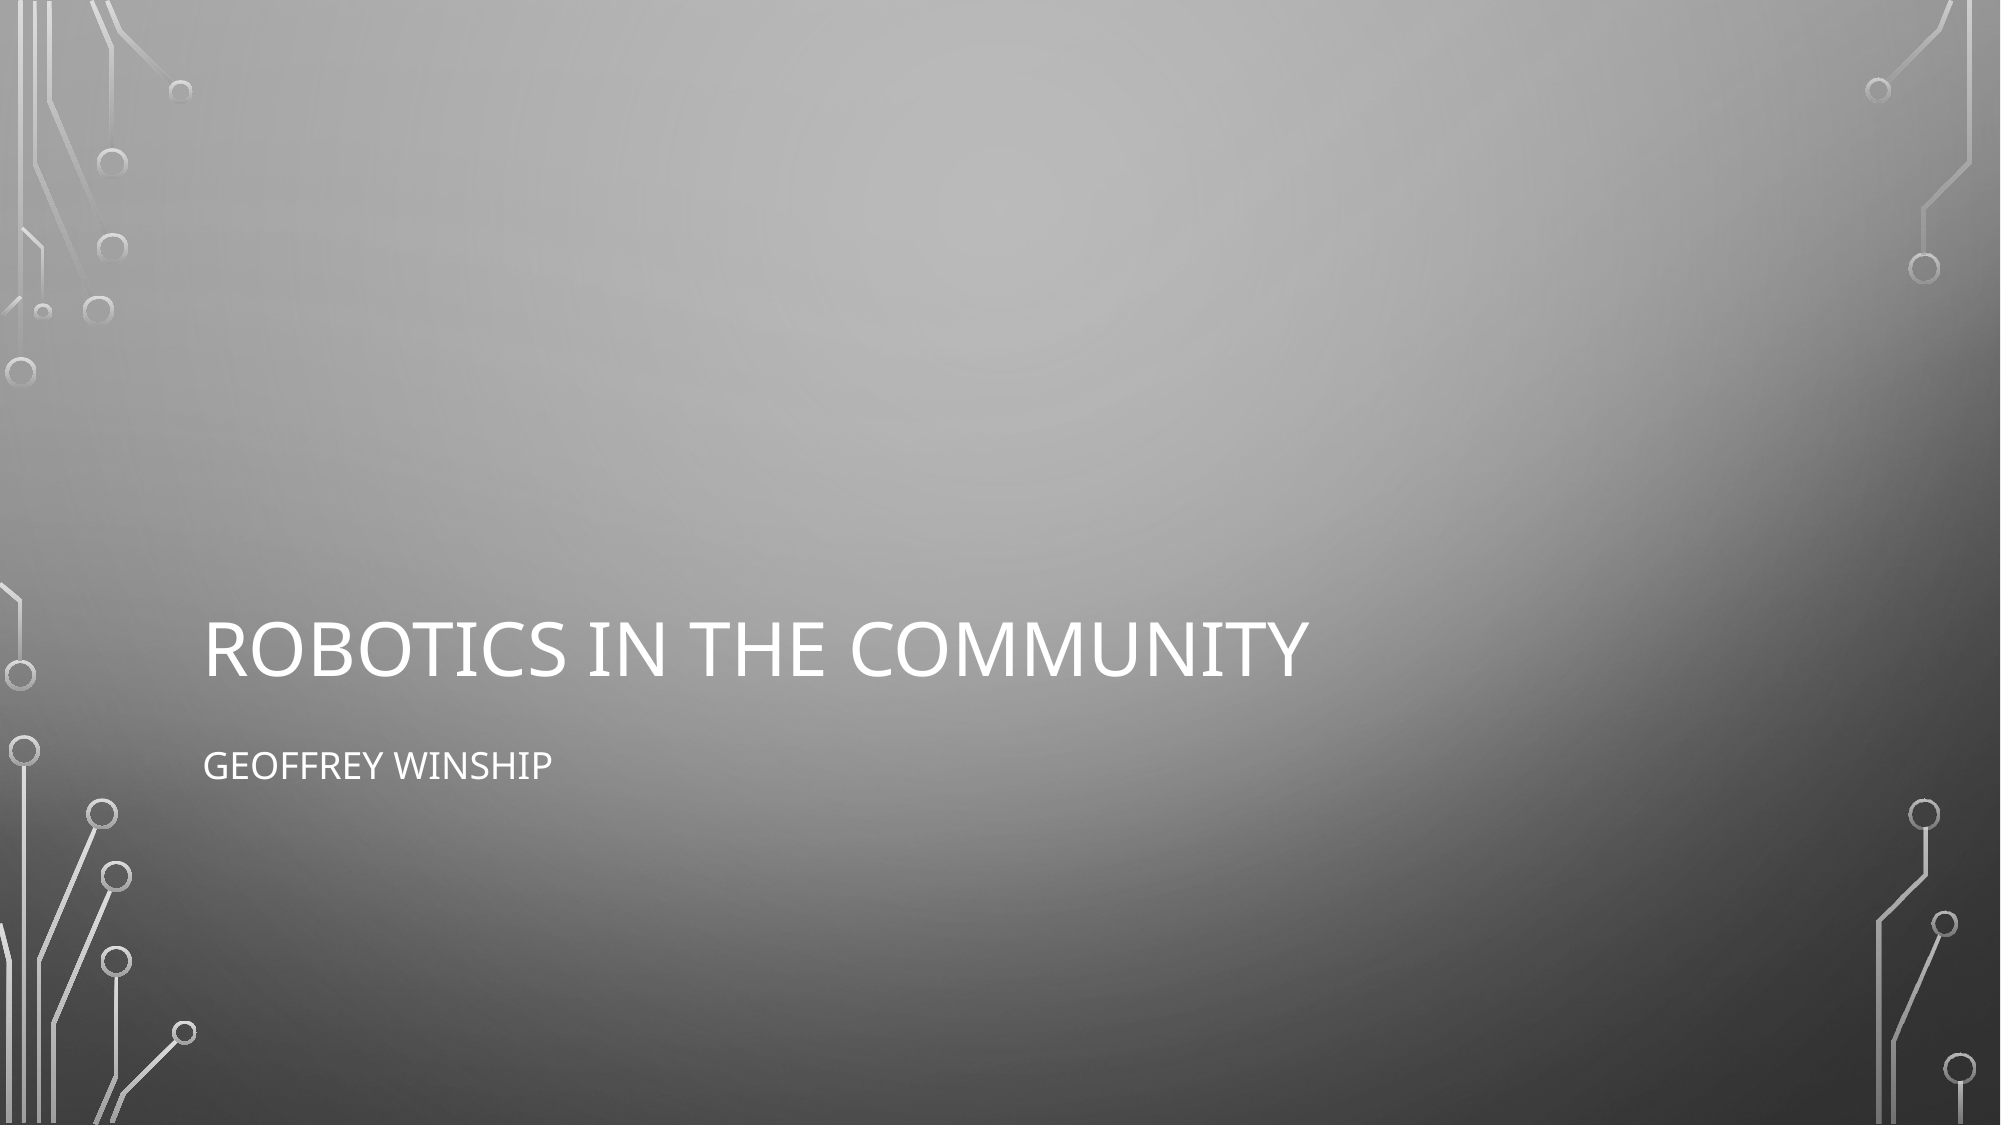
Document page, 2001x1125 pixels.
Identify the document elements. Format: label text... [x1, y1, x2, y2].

list Geoffrey WInship [187, 725, 1813, 952]
title Robotics in the Community [187, 232, 1813, 701]
